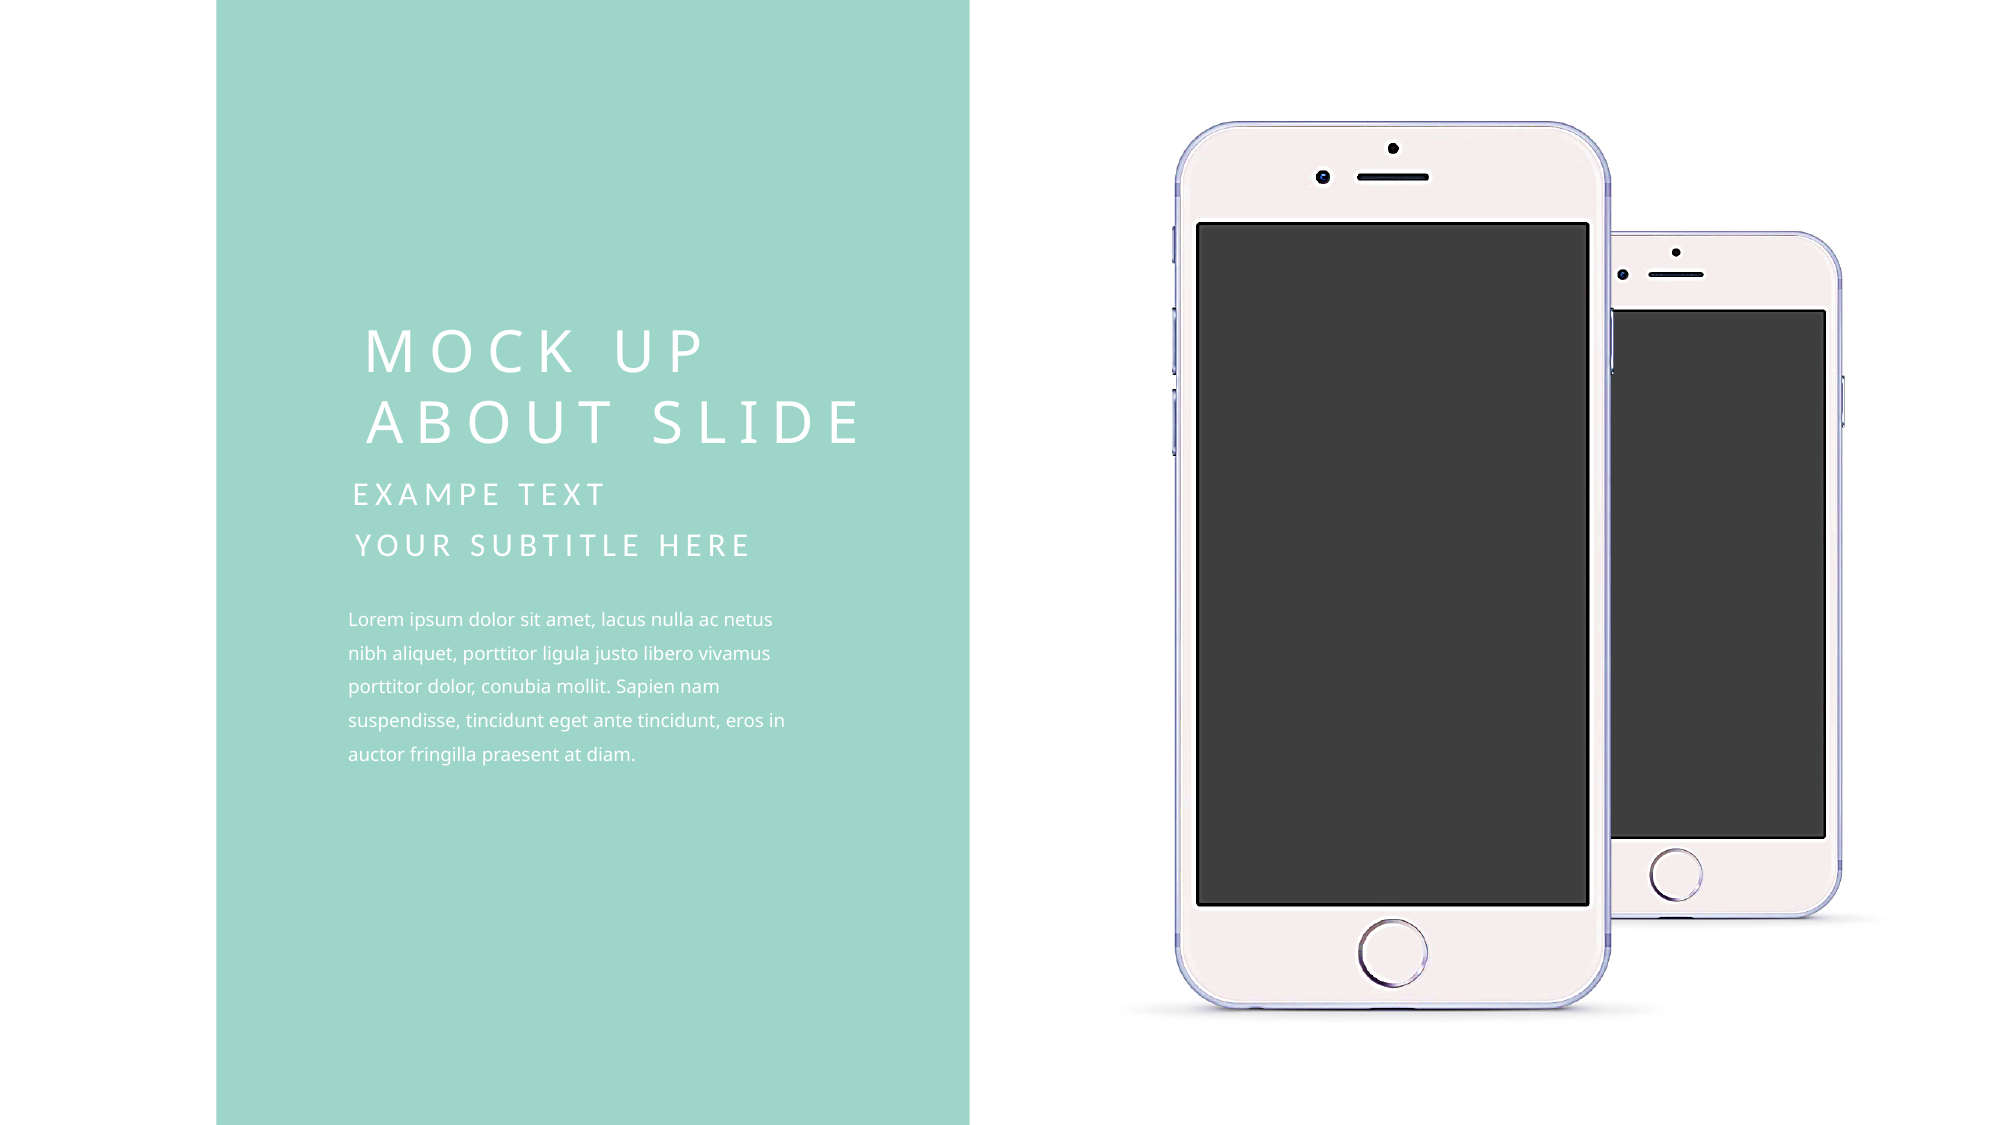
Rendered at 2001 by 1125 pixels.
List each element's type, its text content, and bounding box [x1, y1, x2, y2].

text_box YOUR SUBTITLE HERE [340, 515, 765, 571]
text_box [215, 0, 971, 1125]
text_box MOCK UP [349, 306, 718, 391]
text_box Lorem ipsum dolor sit amet, lacus nulla ac netus nibh aliquet, porttitor ligula justo libero vivamus porttitor dolor, conubia mollit. Sapien nam suspendisse, tincidunt eget ante tincidunt, eros in auctor fringilla praesent at diam. [333, 588, 816, 773]
text_box ABOUT SLIDE [351, 377, 875, 463]
text_box EXAMPE TEXT [337, 464, 619, 520]
picture [1070, 64, 1926, 1067]
